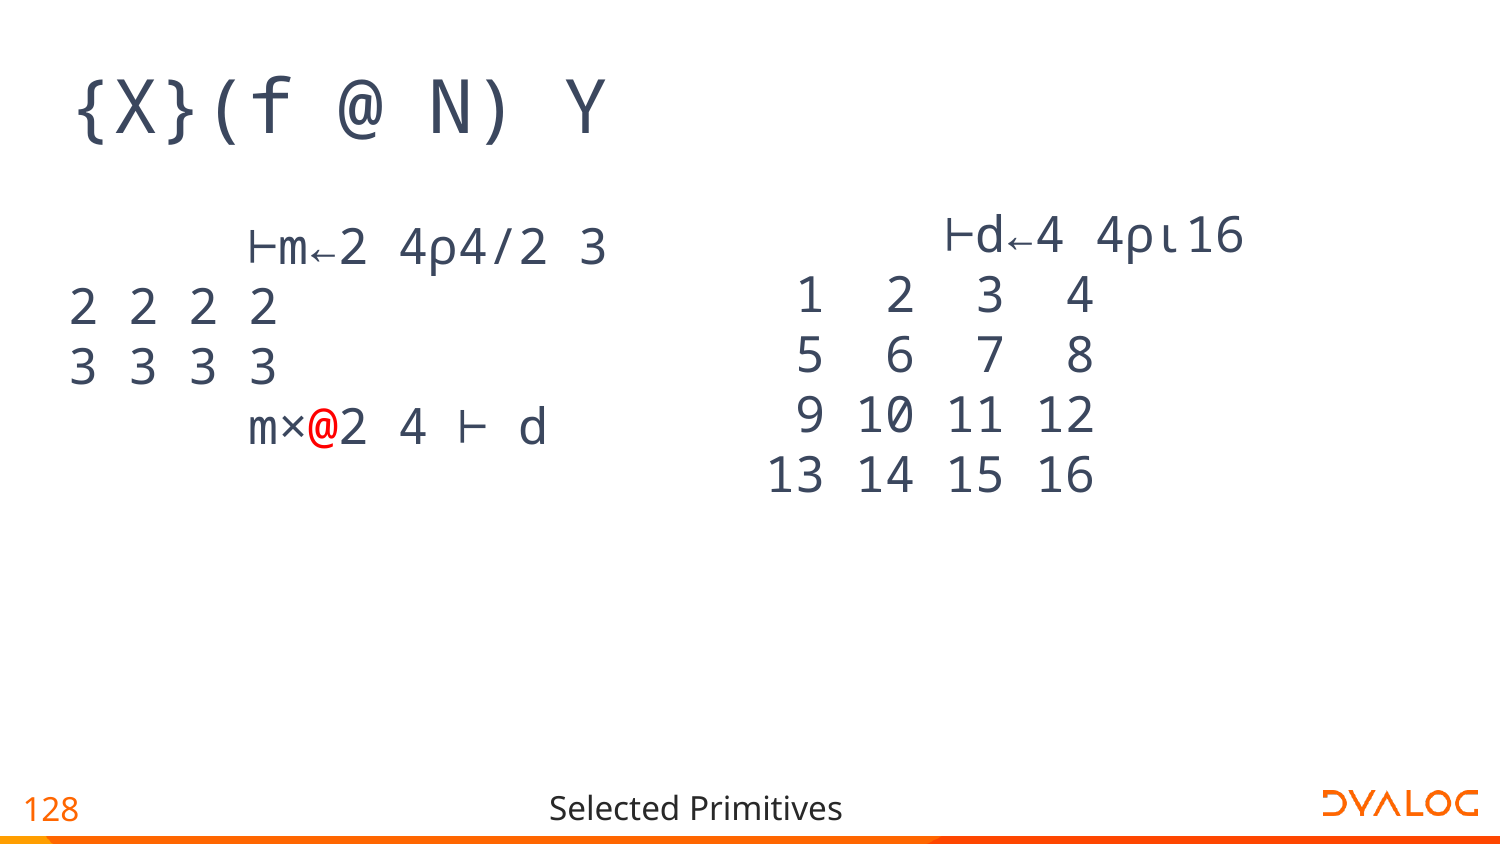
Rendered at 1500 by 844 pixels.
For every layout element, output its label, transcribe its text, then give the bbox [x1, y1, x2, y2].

list ⊢m←2 4⍴4/2 3 2 2 2 2 3 3 3 3 m×@2 4 ⊢ d [53, 207, 750, 740]
picture [0, 836, 1500, 844]
list ⊢d←4 4⍴⍳16 1 2 3 4 5 6 7 8 9 10 11 12 13 14 15 16 [750, 195, 1424, 728]
title {X}(f @ N) Y [53, 43, 1453, 157]
picture [1323, 790, 1478, 816]
